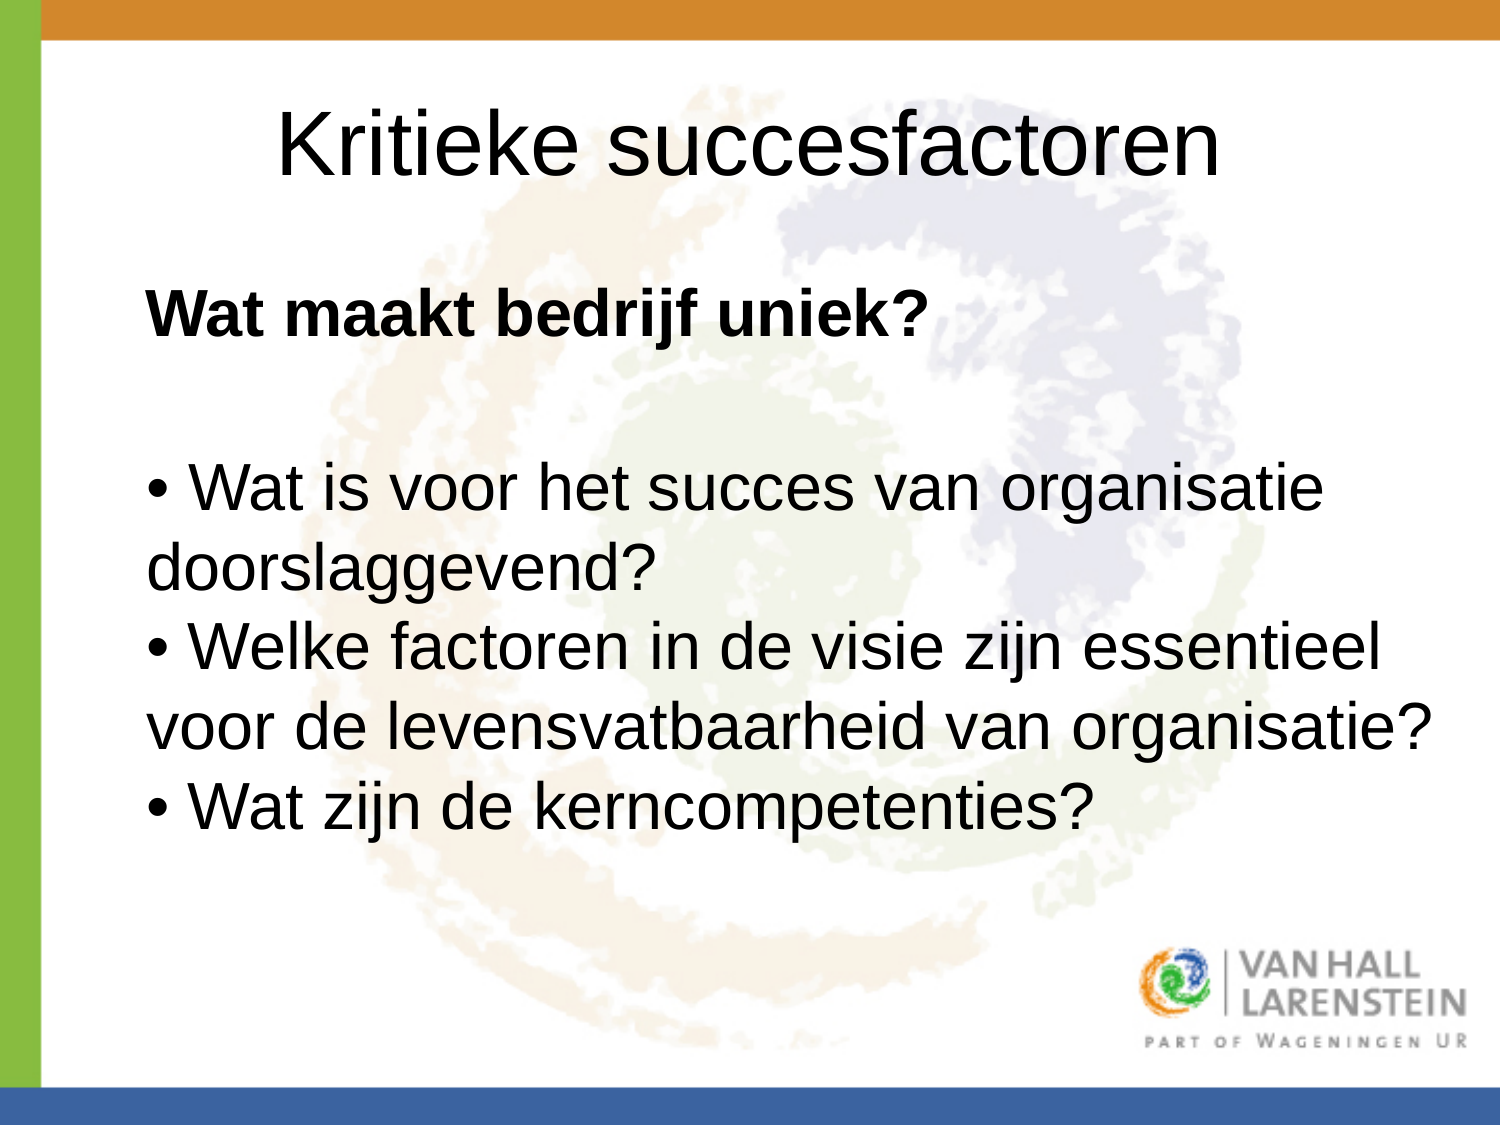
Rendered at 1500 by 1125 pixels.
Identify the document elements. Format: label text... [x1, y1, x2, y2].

picture [0, 0, 1500, 1125]
title Kritieke succesfactoren [75, 45, 1425, 233]
list Wat maakt bedrijf uniek? • Wat is voor het succes van organisatie doorslaggevend? • Welke factoren in de visie zijn essentieel voor de levensvatbaarheid van organisatie? • Wat zijn de kerncompetenties? [75, 262, 1500, 1005]
